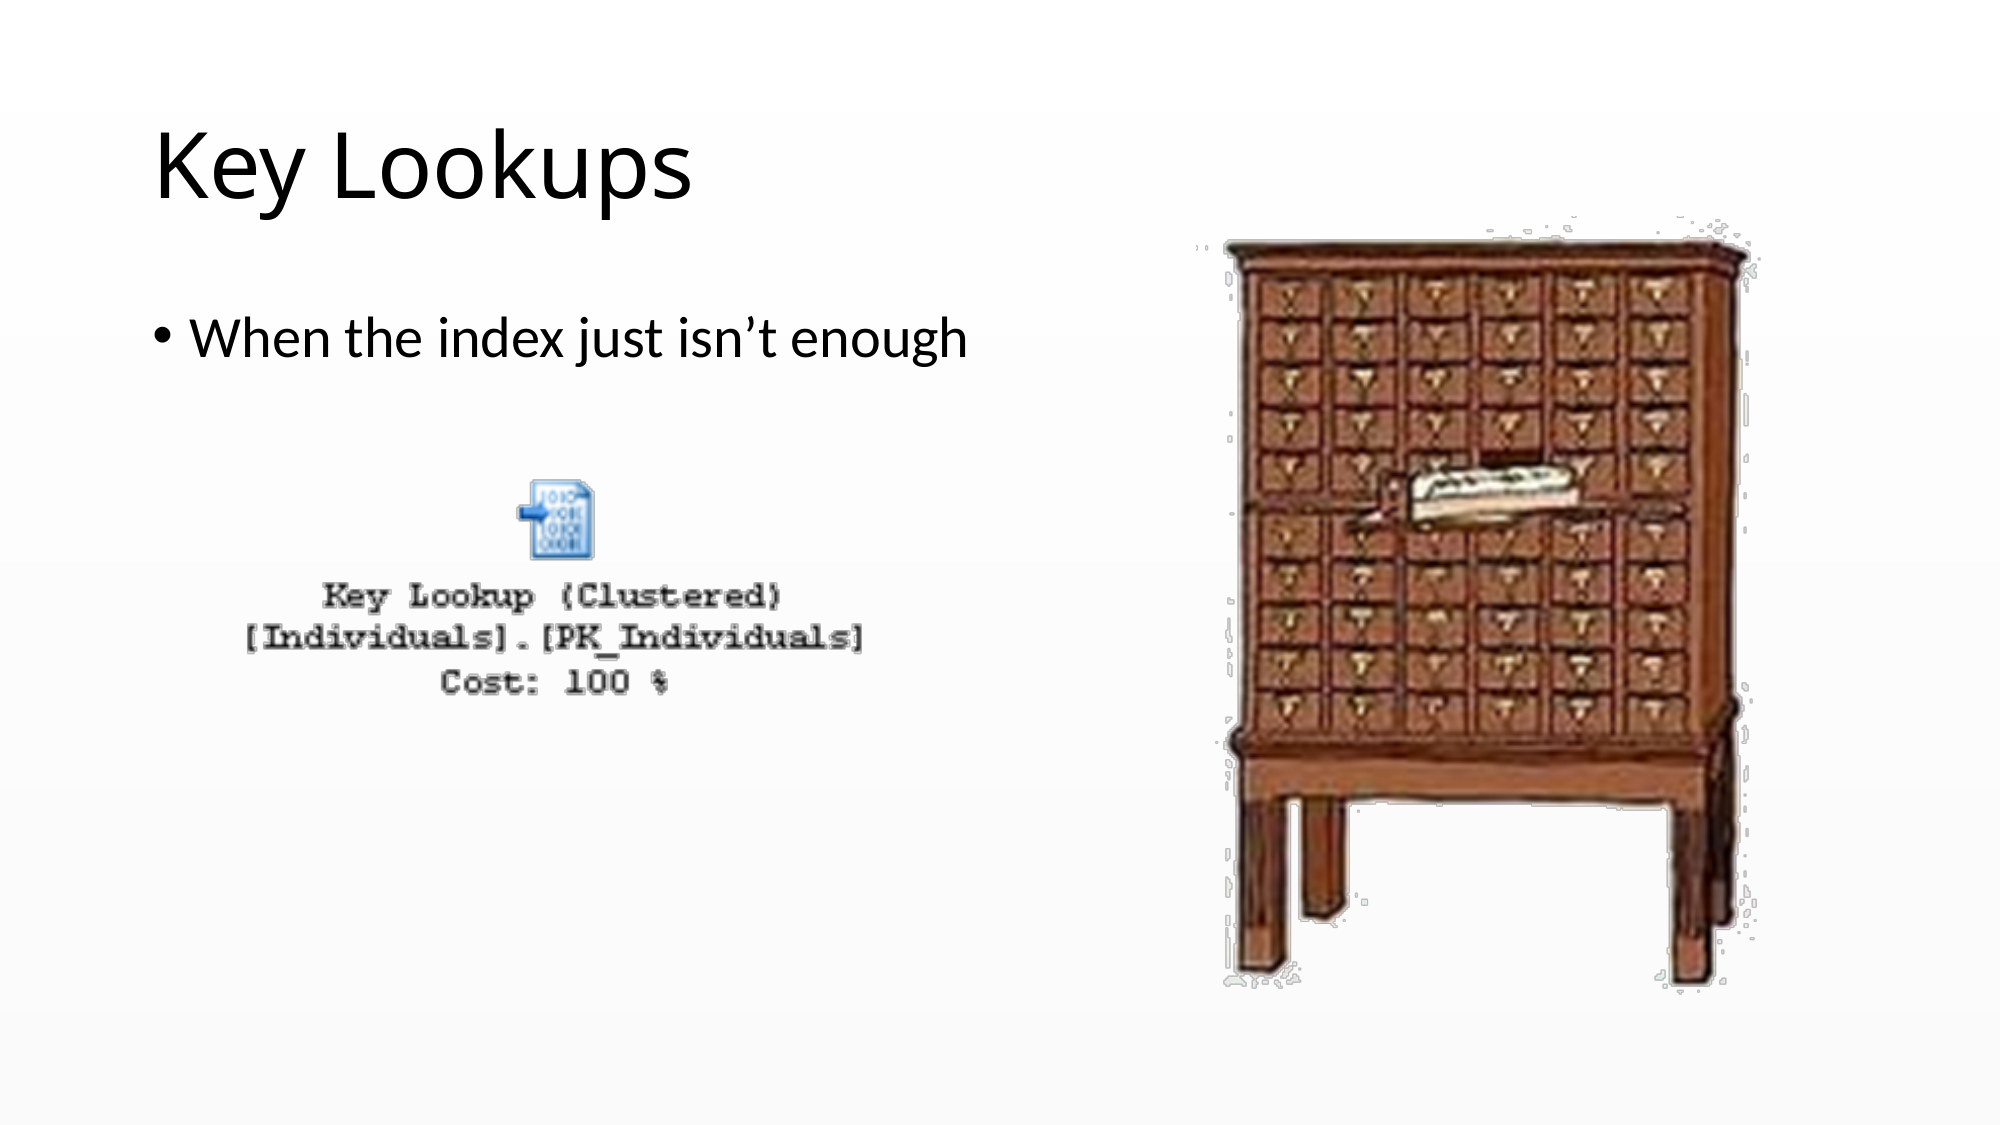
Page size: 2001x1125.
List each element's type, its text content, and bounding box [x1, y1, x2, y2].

picture [230, 421, 928, 780]
list When the index just isn’t enough [137, 299, 1863, 1014]
title Key Lookups [137, 59, 1863, 278]
picture [1196, 216, 1779, 1011]
